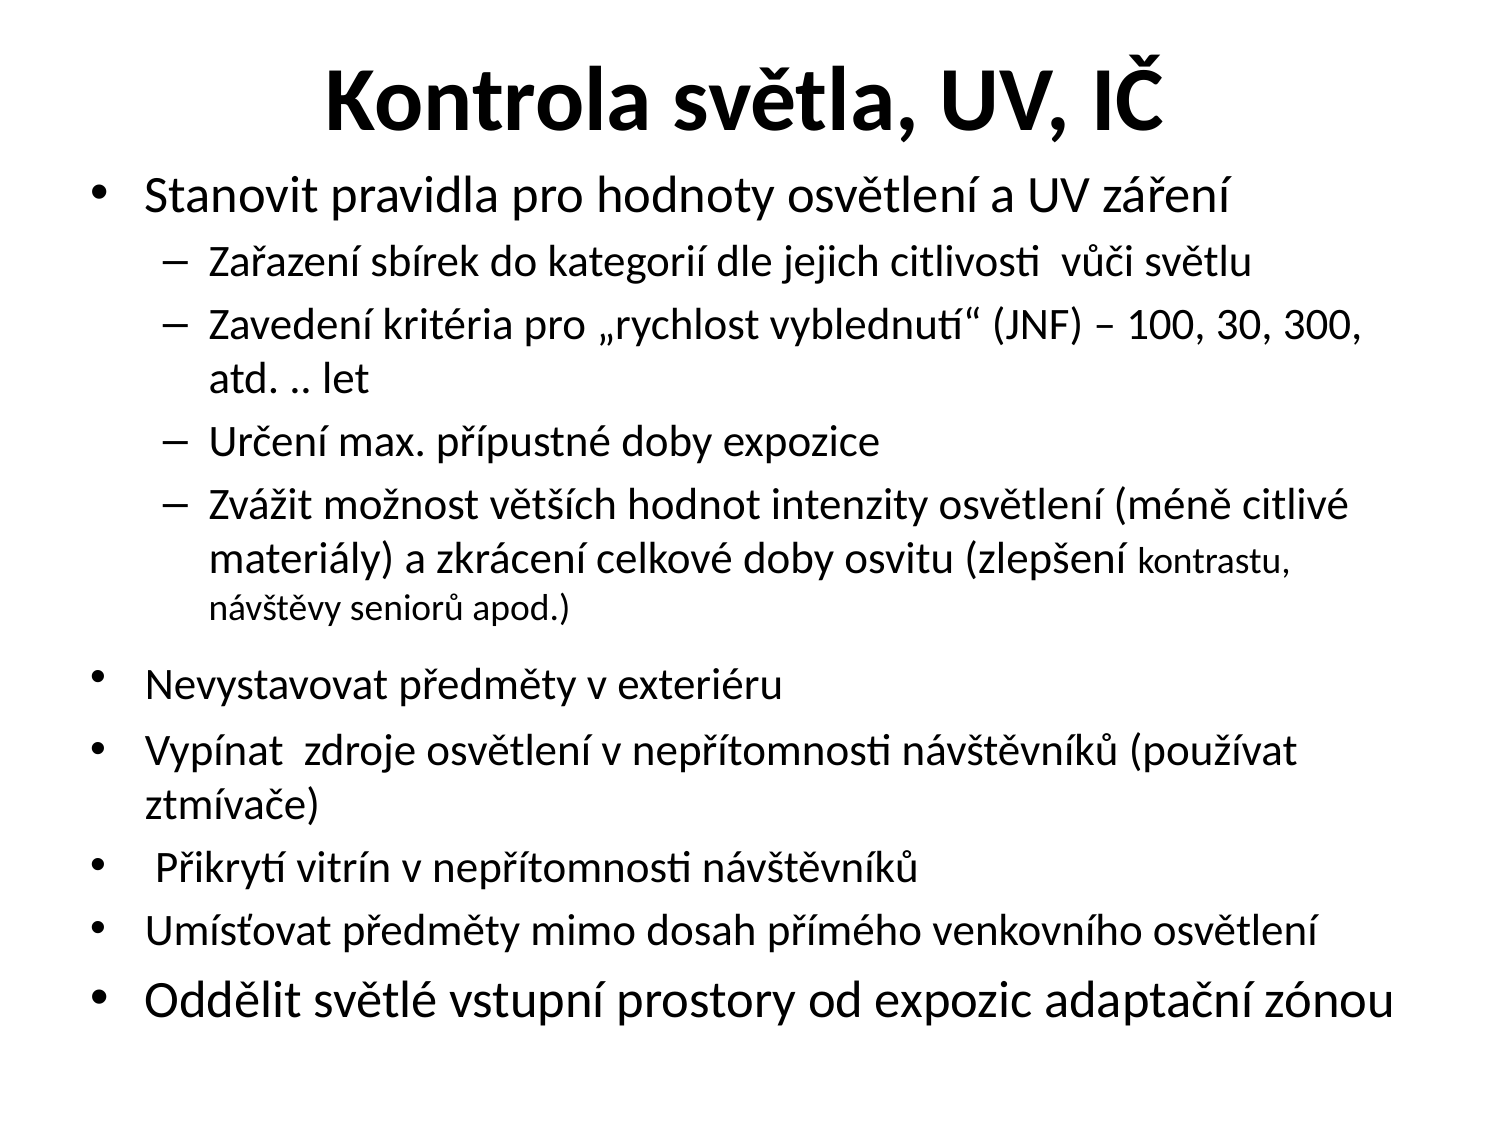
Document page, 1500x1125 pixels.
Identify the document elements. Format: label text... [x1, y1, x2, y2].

list Stanovit pravidla pro hodnoty osvětlení a UV záření Zařazení sbírek do kategorií dle jejich citlivosti vůči světlu Zavedení kritéria pro „rychlost vyblednutí“ (JNF) – 100, 30, 300, atd. .. let Určení max. přípustné doby expozice Zvážit možnost větších hodnot intenzity osvětlení (méně citlivé materiály) a zkrácení celkové doby osvitu (zlepšení kontrastu, návštěvy seniorů apod.) Nevystavovat předměty v exteriéru Vypínat zdroje osvětlení v nepřítomnosti návštěvníků (používat ztmívače) Přikrytí vitrín v nepřítomnosti návštěvníků Umísťovat předměty mimo dosah přímého venkovního osvětlení Oddělit světlé vstupní prostory od expozic adaptační zónou [75, 152, 1425, 1090]
title Kontrola světla, UV, IČ [70, 0, 1421, 188]
